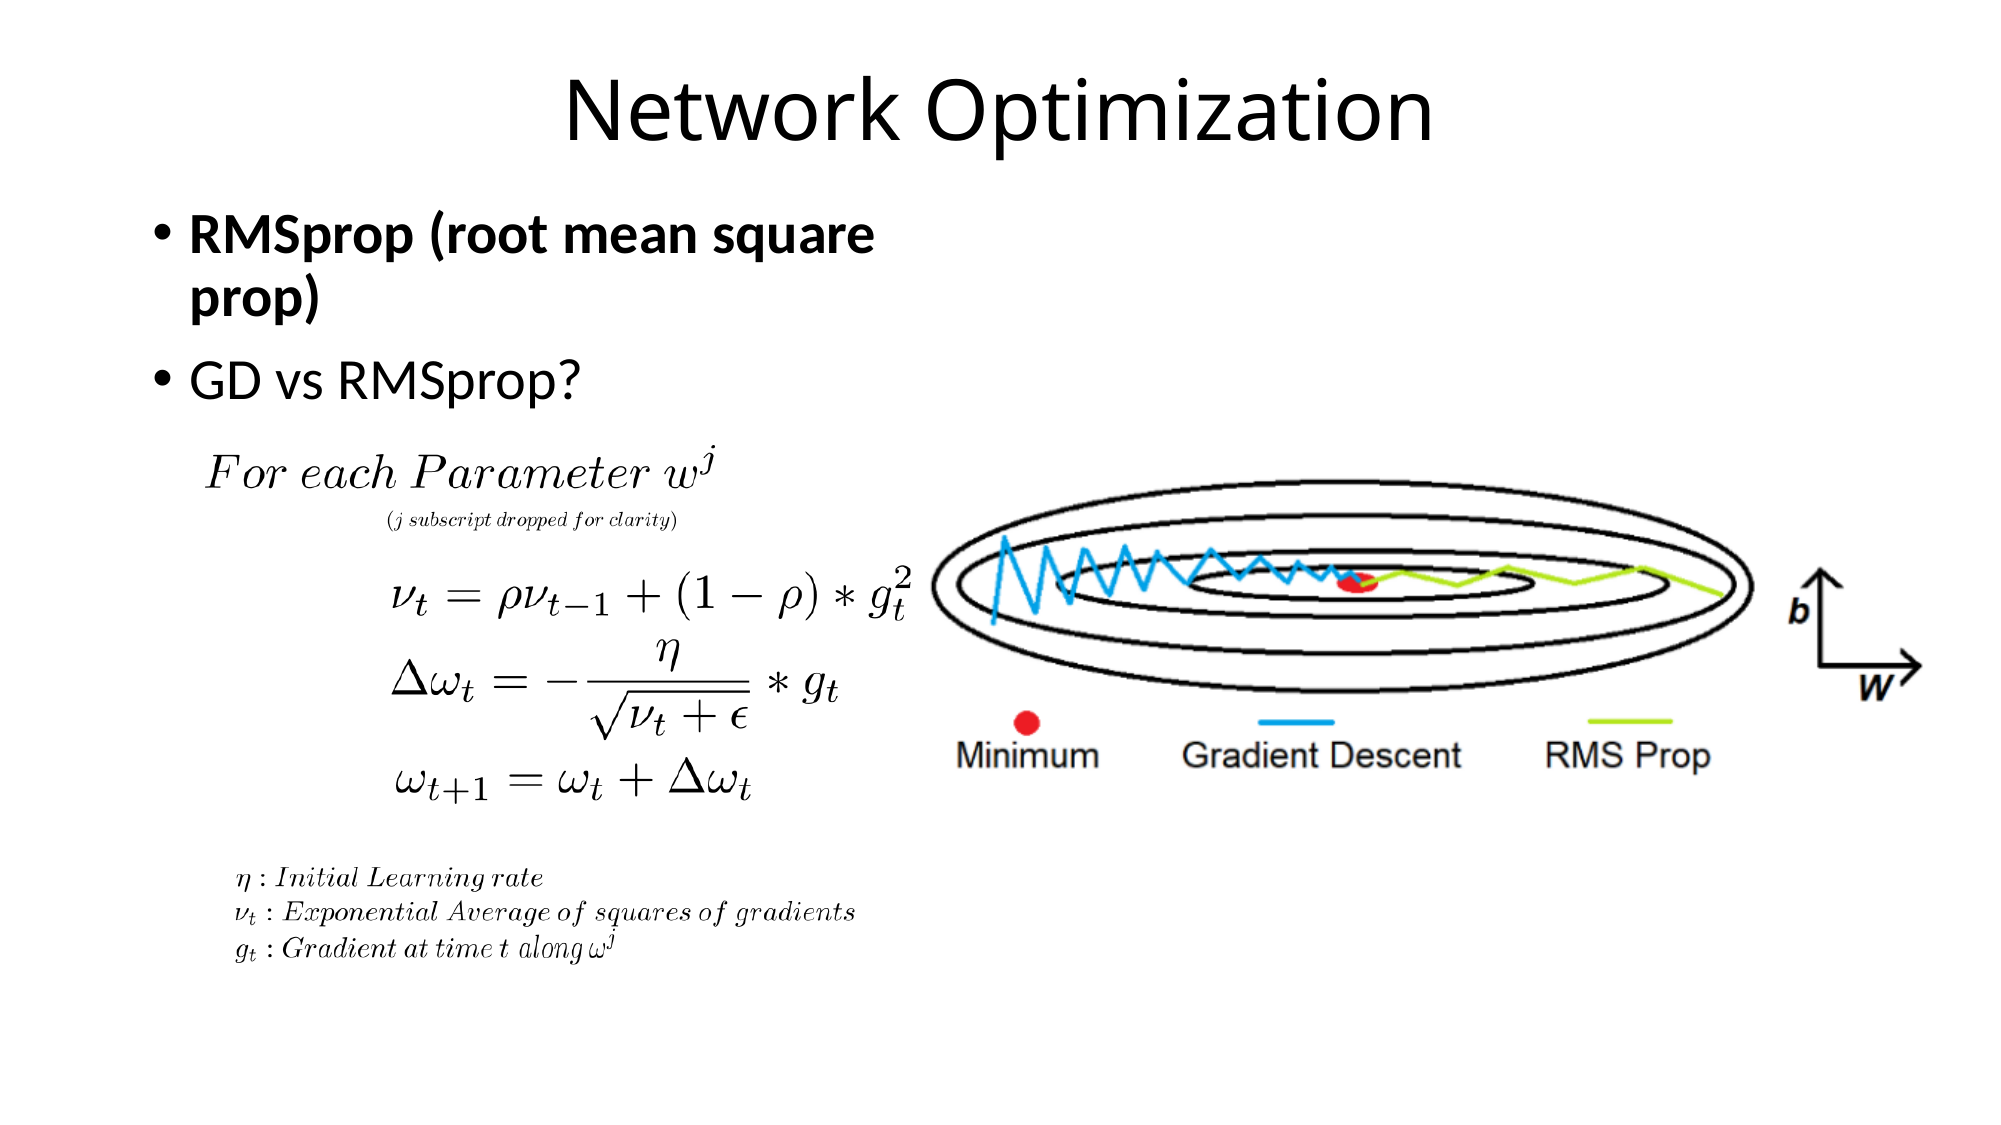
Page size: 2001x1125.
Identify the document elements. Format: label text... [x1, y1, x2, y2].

picture [929, 434, 1926, 806]
list RMSprop (root mean square prop) GD vs RMSprop? [137, 195, 918, 1014]
title Network Optimization [137, 59, 1863, 167]
picture [192, 434, 918, 972]
